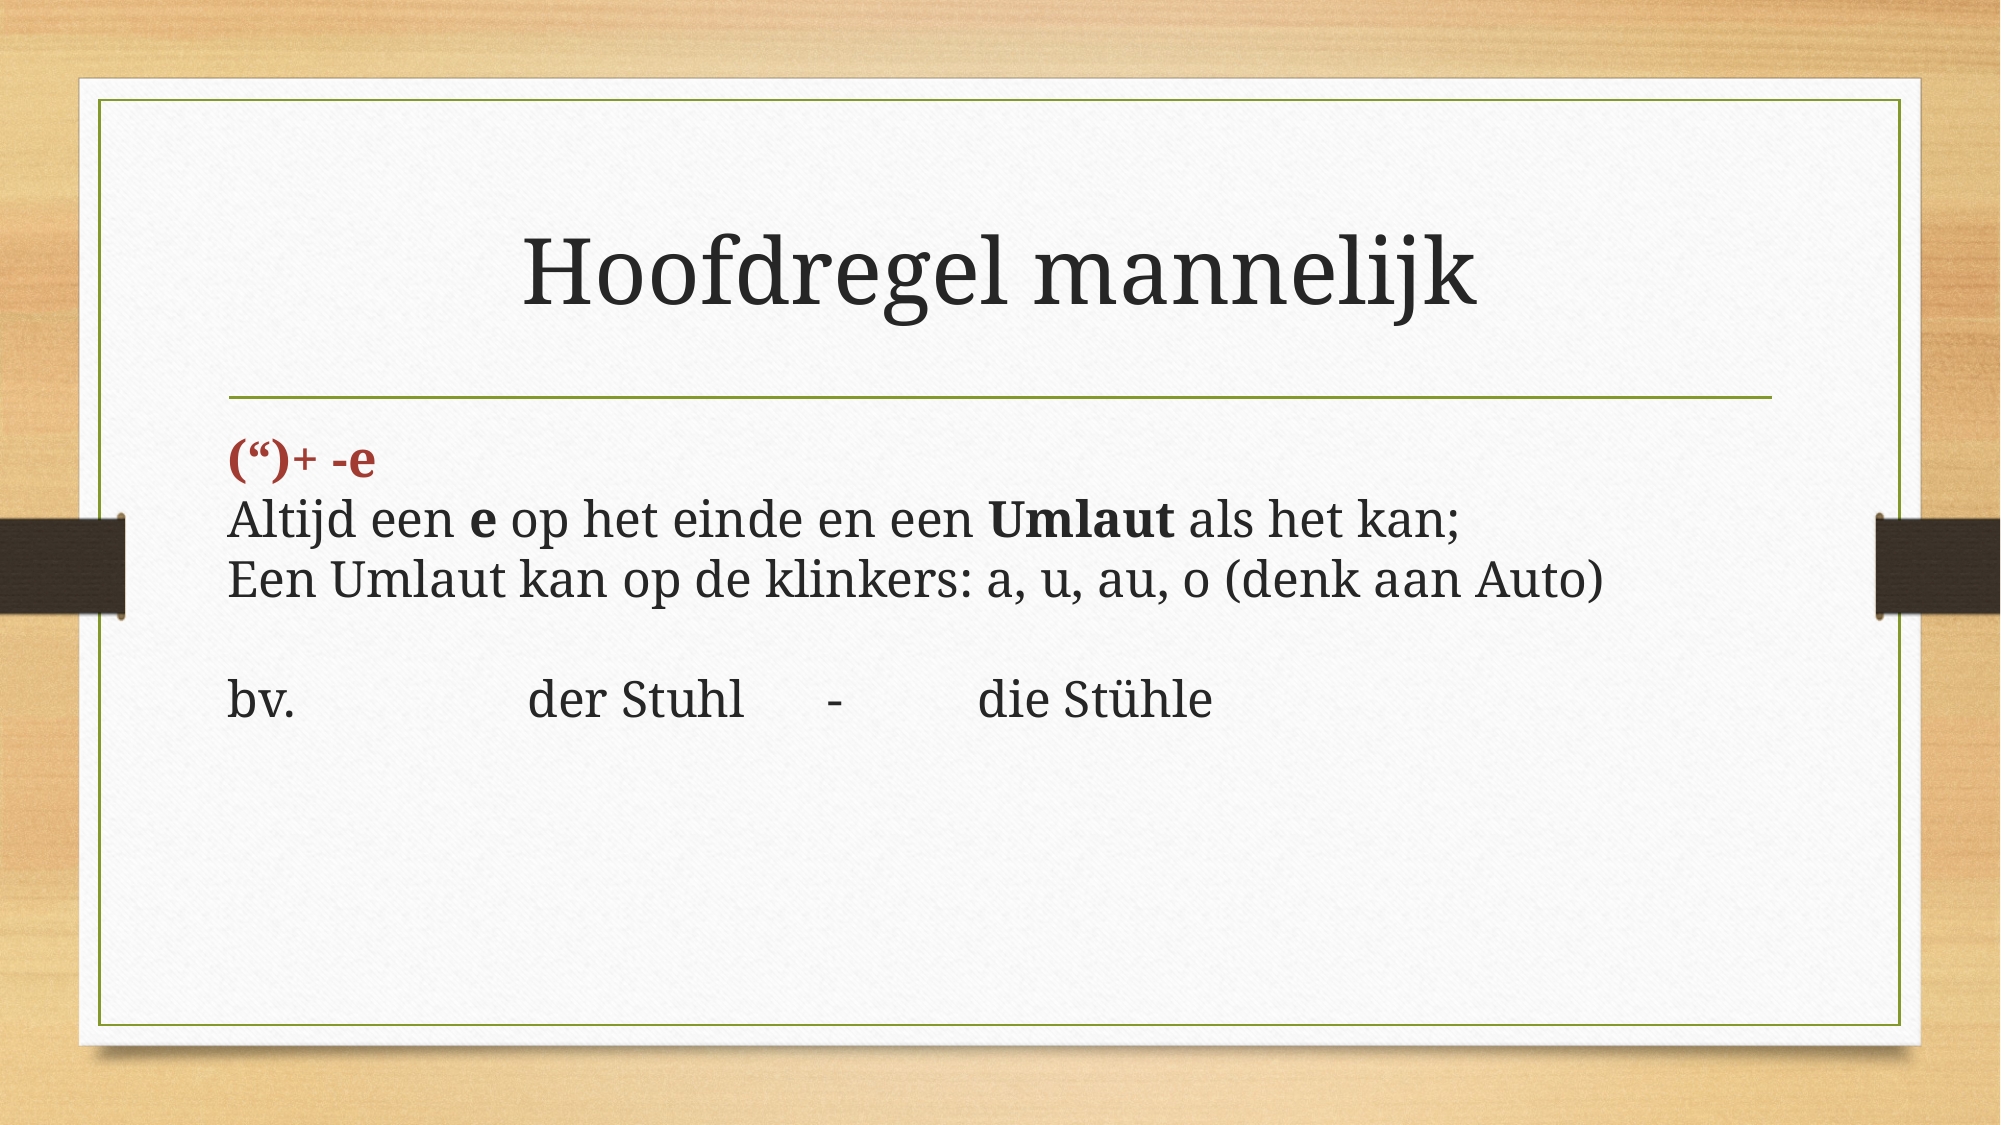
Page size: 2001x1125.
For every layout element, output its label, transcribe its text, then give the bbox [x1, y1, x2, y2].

picture [0, 0, 2001, 1125]
list (“)+ -e Altijd een e op het einde en een Umlaut als het kan; Een Umlaut kan op de klinkers: a, u, au, o (denk aan Auto) bv. der Stuhl - die Stühle [212, 419, 1788, 964]
title Hoofdregel mannelijk [212, 161, 1788, 375]
